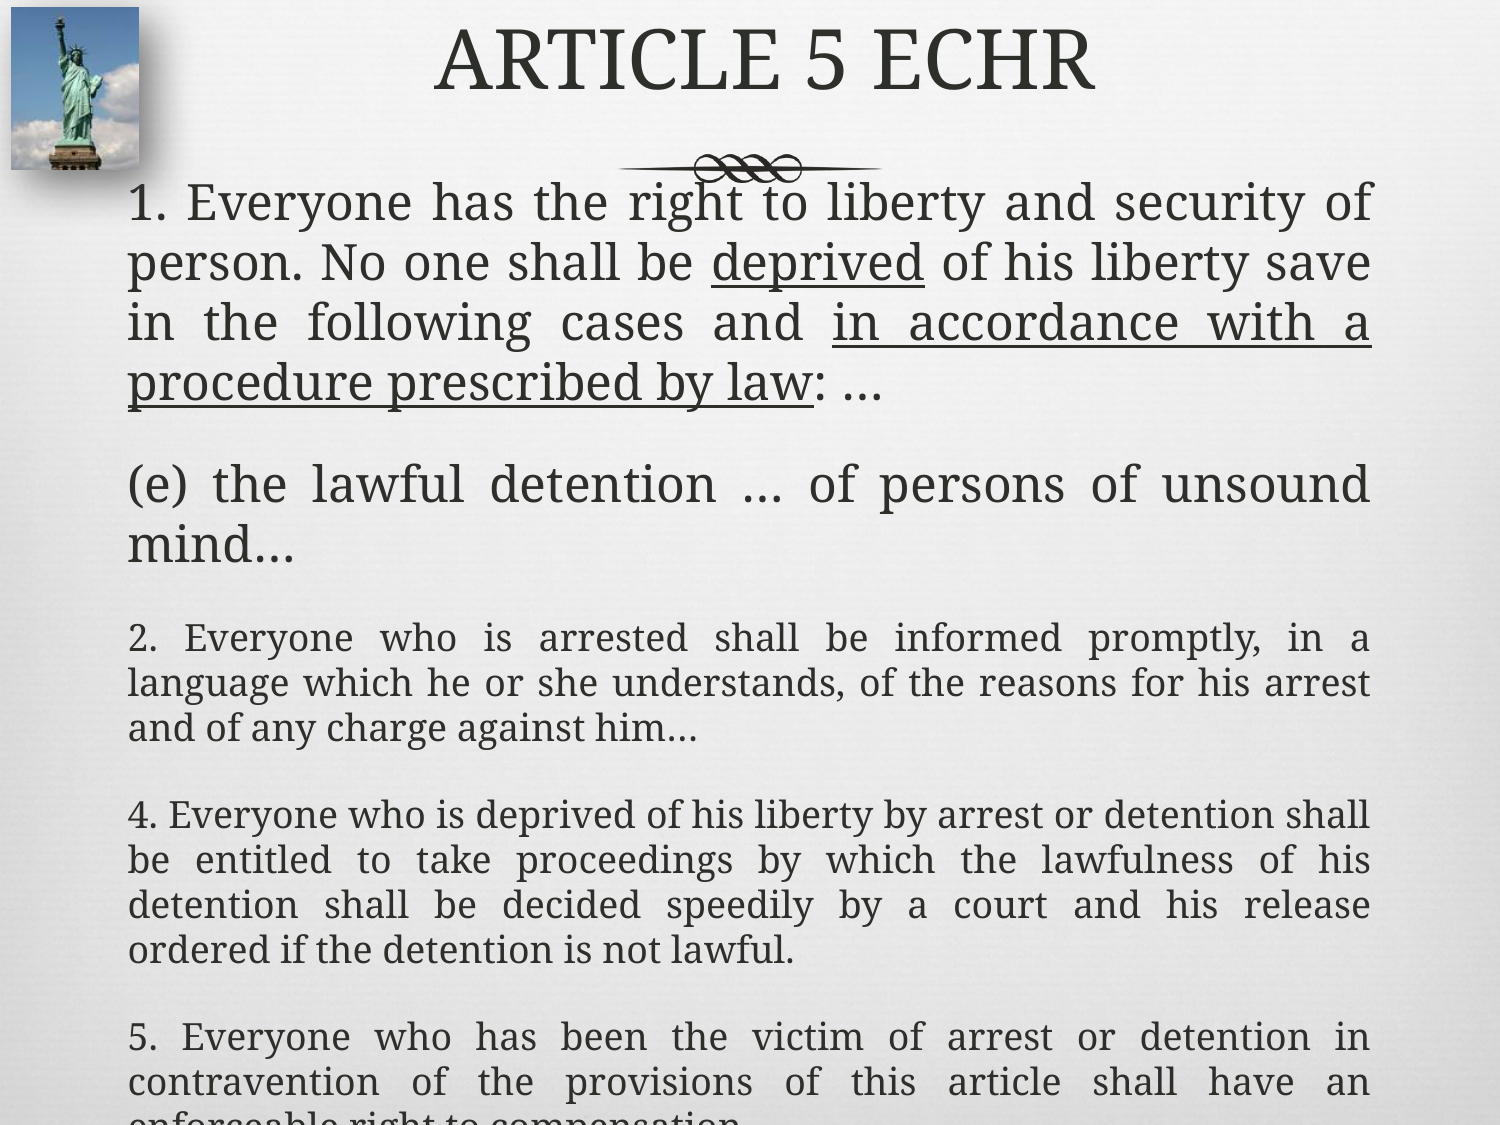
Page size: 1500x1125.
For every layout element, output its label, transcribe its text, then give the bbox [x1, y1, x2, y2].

title Article 5 ECHR [163, 0, 1388, 145]
list 1. Everyone has the right to liberty and security of person. No one shall be deprived of his liberty save in the following cases and in accordance with a procedure prescribed by law: … (e) the lawful detention … of persons of unsound mind… 2. Everyone who is arrested shall be informed promptly, in a language which he or she understands, of the reasons for his arrest and of any charge against him… 4. Everyone who is deprived of his liberty by arrest or detention shall be entitled to take proceedings by which the lawfulness of his detention shall be decided speedily by a court and his release ordered if the detention is not lawful. 5. Everyone who has been the victim of arrest or detention in contravention of the provisions of this article shall have an enforceable right to compensation. Prescribed procedures are MHA (hospitals), DOLS (hospitals and care homes) and COP order (anywhere if eligible). NB inherent jurisdiction (gap-filler). [112, 163, 1388, 924]
picture [11, 6, 140, 170]
picture [615, 154, 885, 163]
